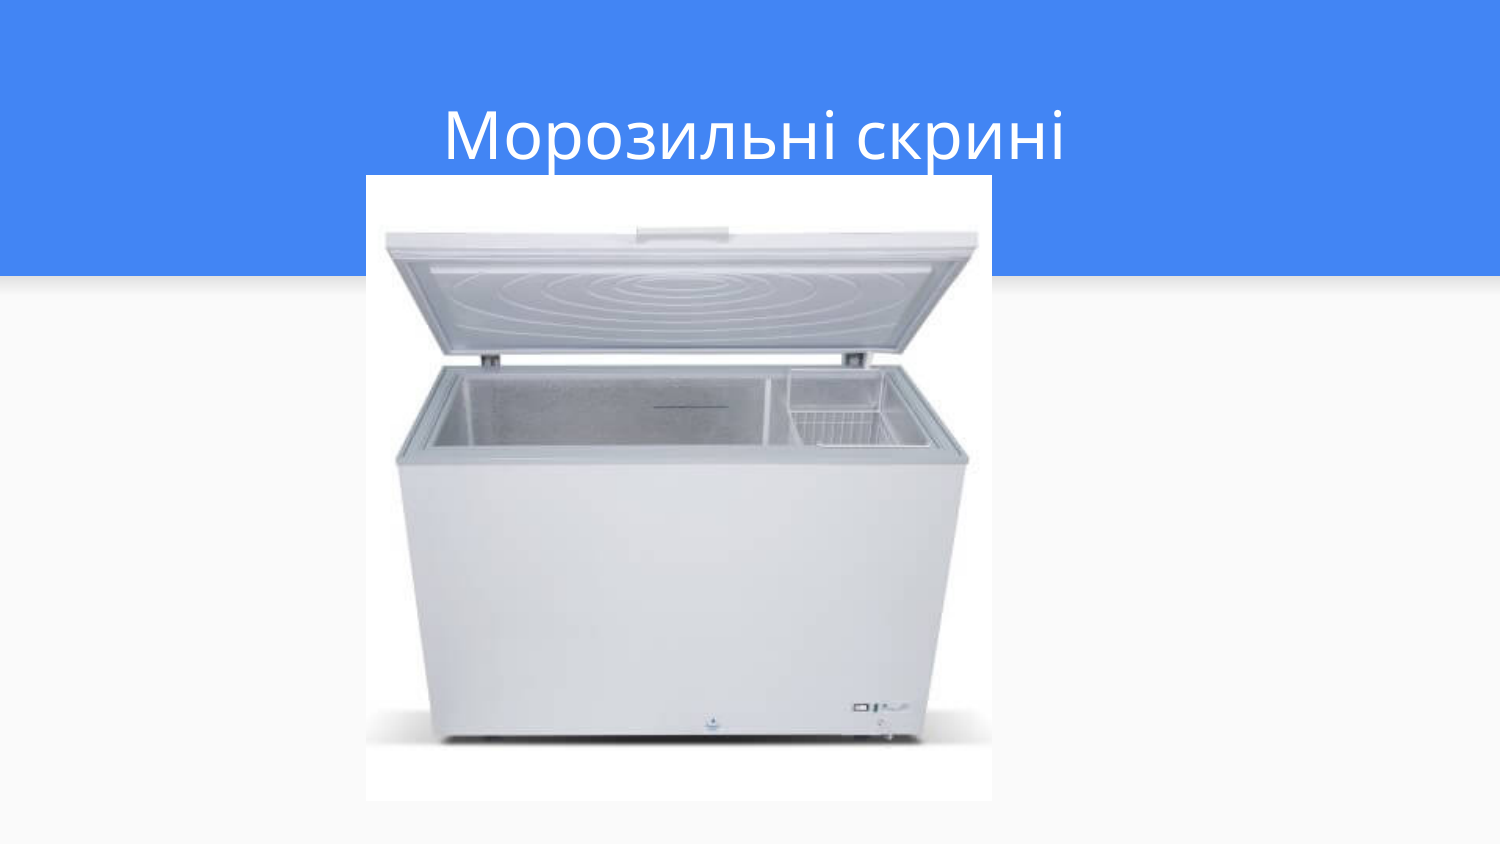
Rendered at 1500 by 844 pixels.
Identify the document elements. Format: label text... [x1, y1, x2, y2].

picture [366, 175, 993, 802]
title Морозильні скрині [80, 61, 1430, 188]
